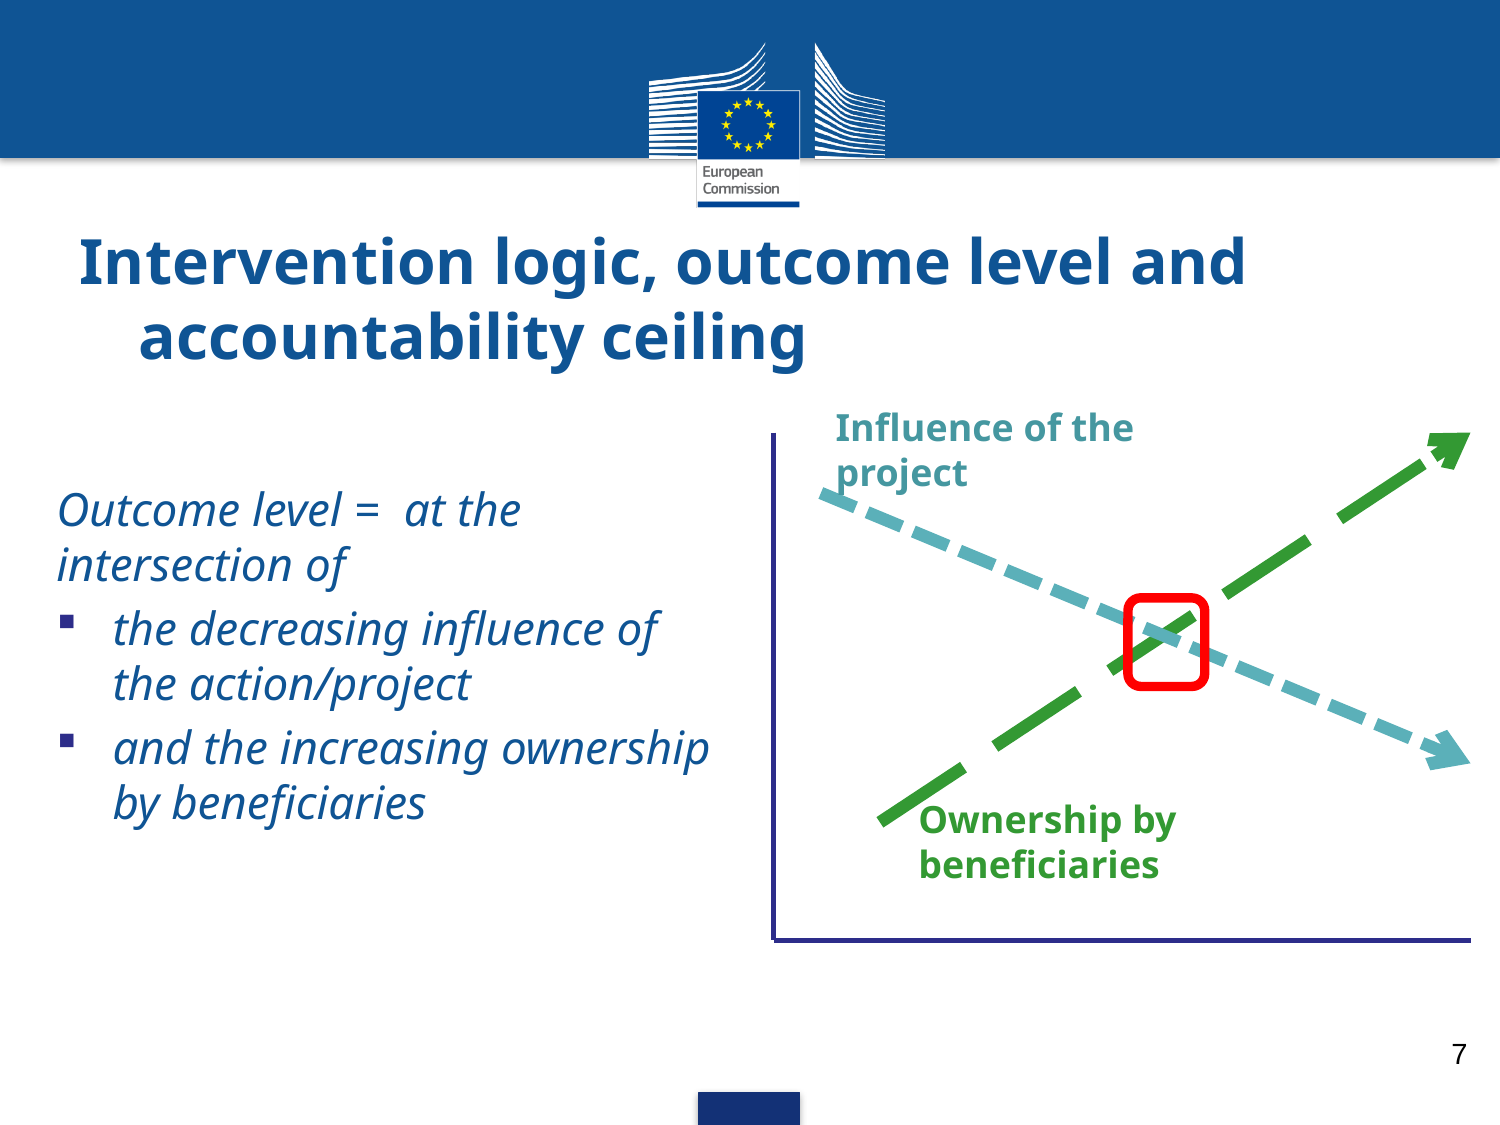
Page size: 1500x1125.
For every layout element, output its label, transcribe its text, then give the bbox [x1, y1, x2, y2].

text_box Influence of the project [820, 397, 1164, 492]
text_box Ownership by beneficiaries [903, 832, 1247, 894]
picture [649, 42, 885, 208]
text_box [820, 492, 1471, 764]
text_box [879, 770, 1471, 823]
title Intervention logic, outcome level and accountability ceiling [64, 219, 1416, 374]
slide_number 7 [1132, 1027, 1483, 1107]
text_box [879, 432, 1471, 492]
list Outcome level = at the intersection of the decreasing influence of the action/project and the increasing ownership by beneficiaries [41, 408, 739, 989]
